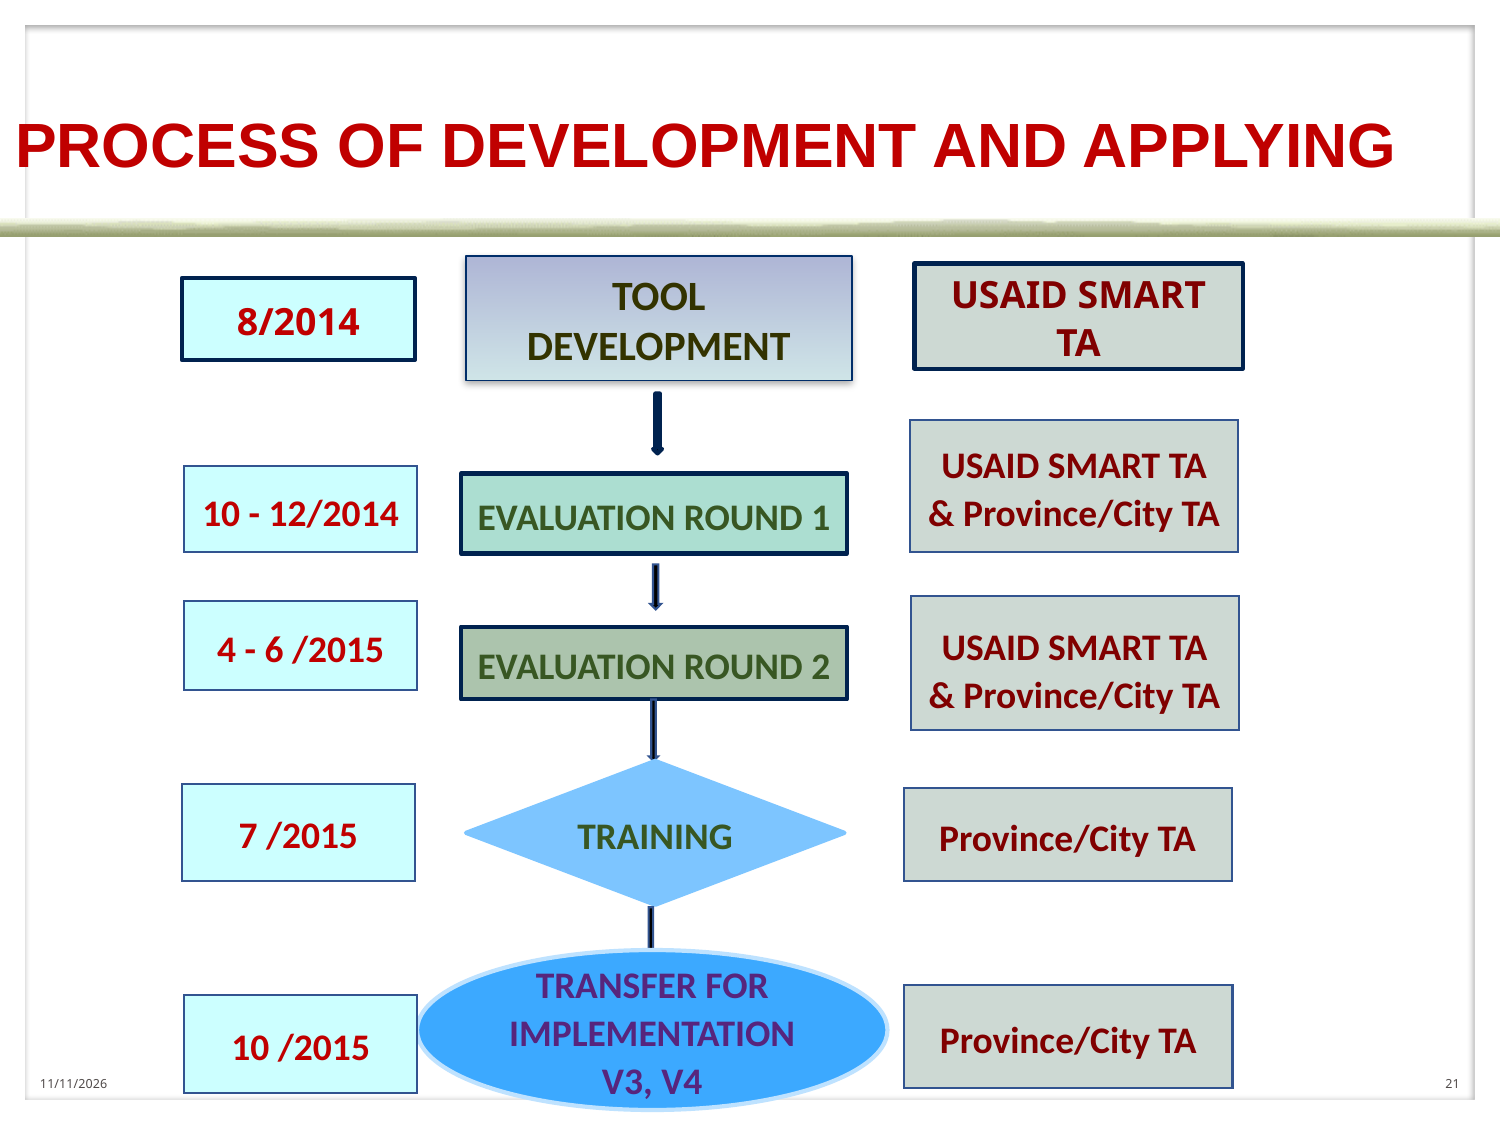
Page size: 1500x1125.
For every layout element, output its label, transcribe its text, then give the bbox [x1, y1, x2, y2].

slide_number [24, 1069, 176, 1100]
slide_number 21 [1248, 1069, 1475, 1100]
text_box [181, 263, 1243, 1111]
title PROCESS OF DEVELOPMENT AND APPLYING [0, 96, 1500, 188]
text_box TOOL DEVELOPMENT [465, 255, 853, 261]
picture [0, 218, 1500, 237]
